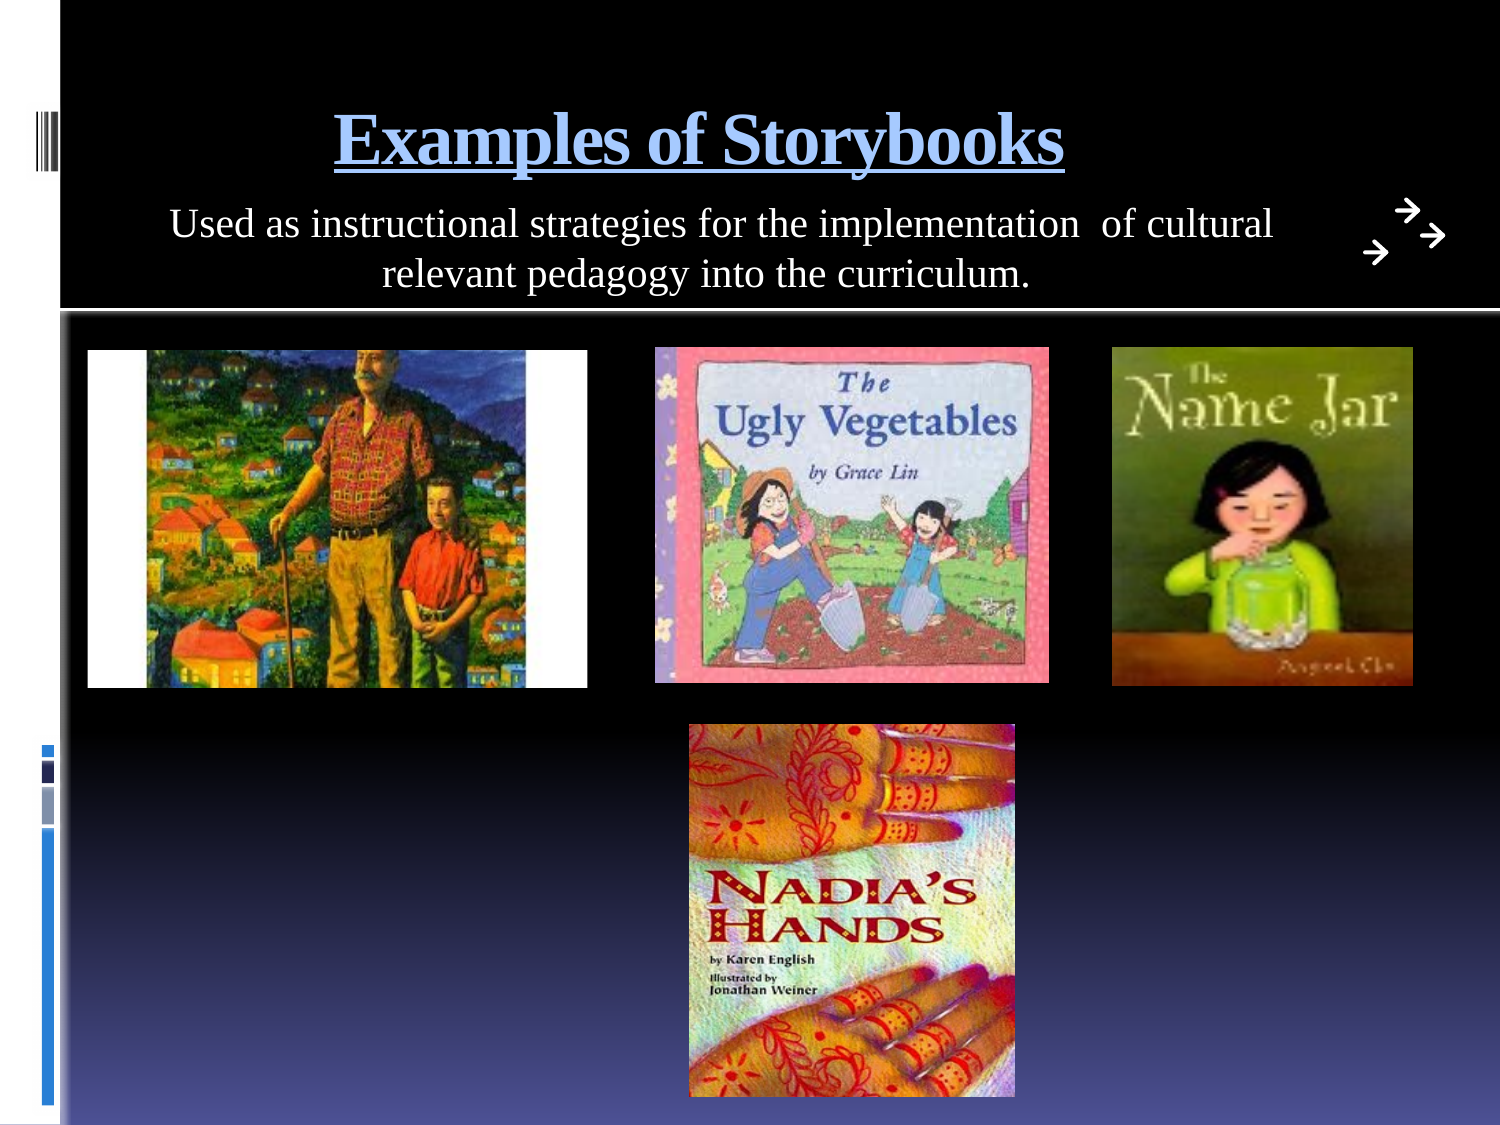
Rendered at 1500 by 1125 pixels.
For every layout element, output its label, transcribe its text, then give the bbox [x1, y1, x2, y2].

title Examples of Storybooks [150, 72, 1275, 188]
picture [689, 724, 1015, 1098]
list Used as instructional strategies for the implementation of cultural relevant pedagogy into the curriculum. [150, 188, 1413, 302]
picture [87, 349, 588, 688]
picture [1111, 347, 1413, 686]
picture [655, 347, 1049, 684]
